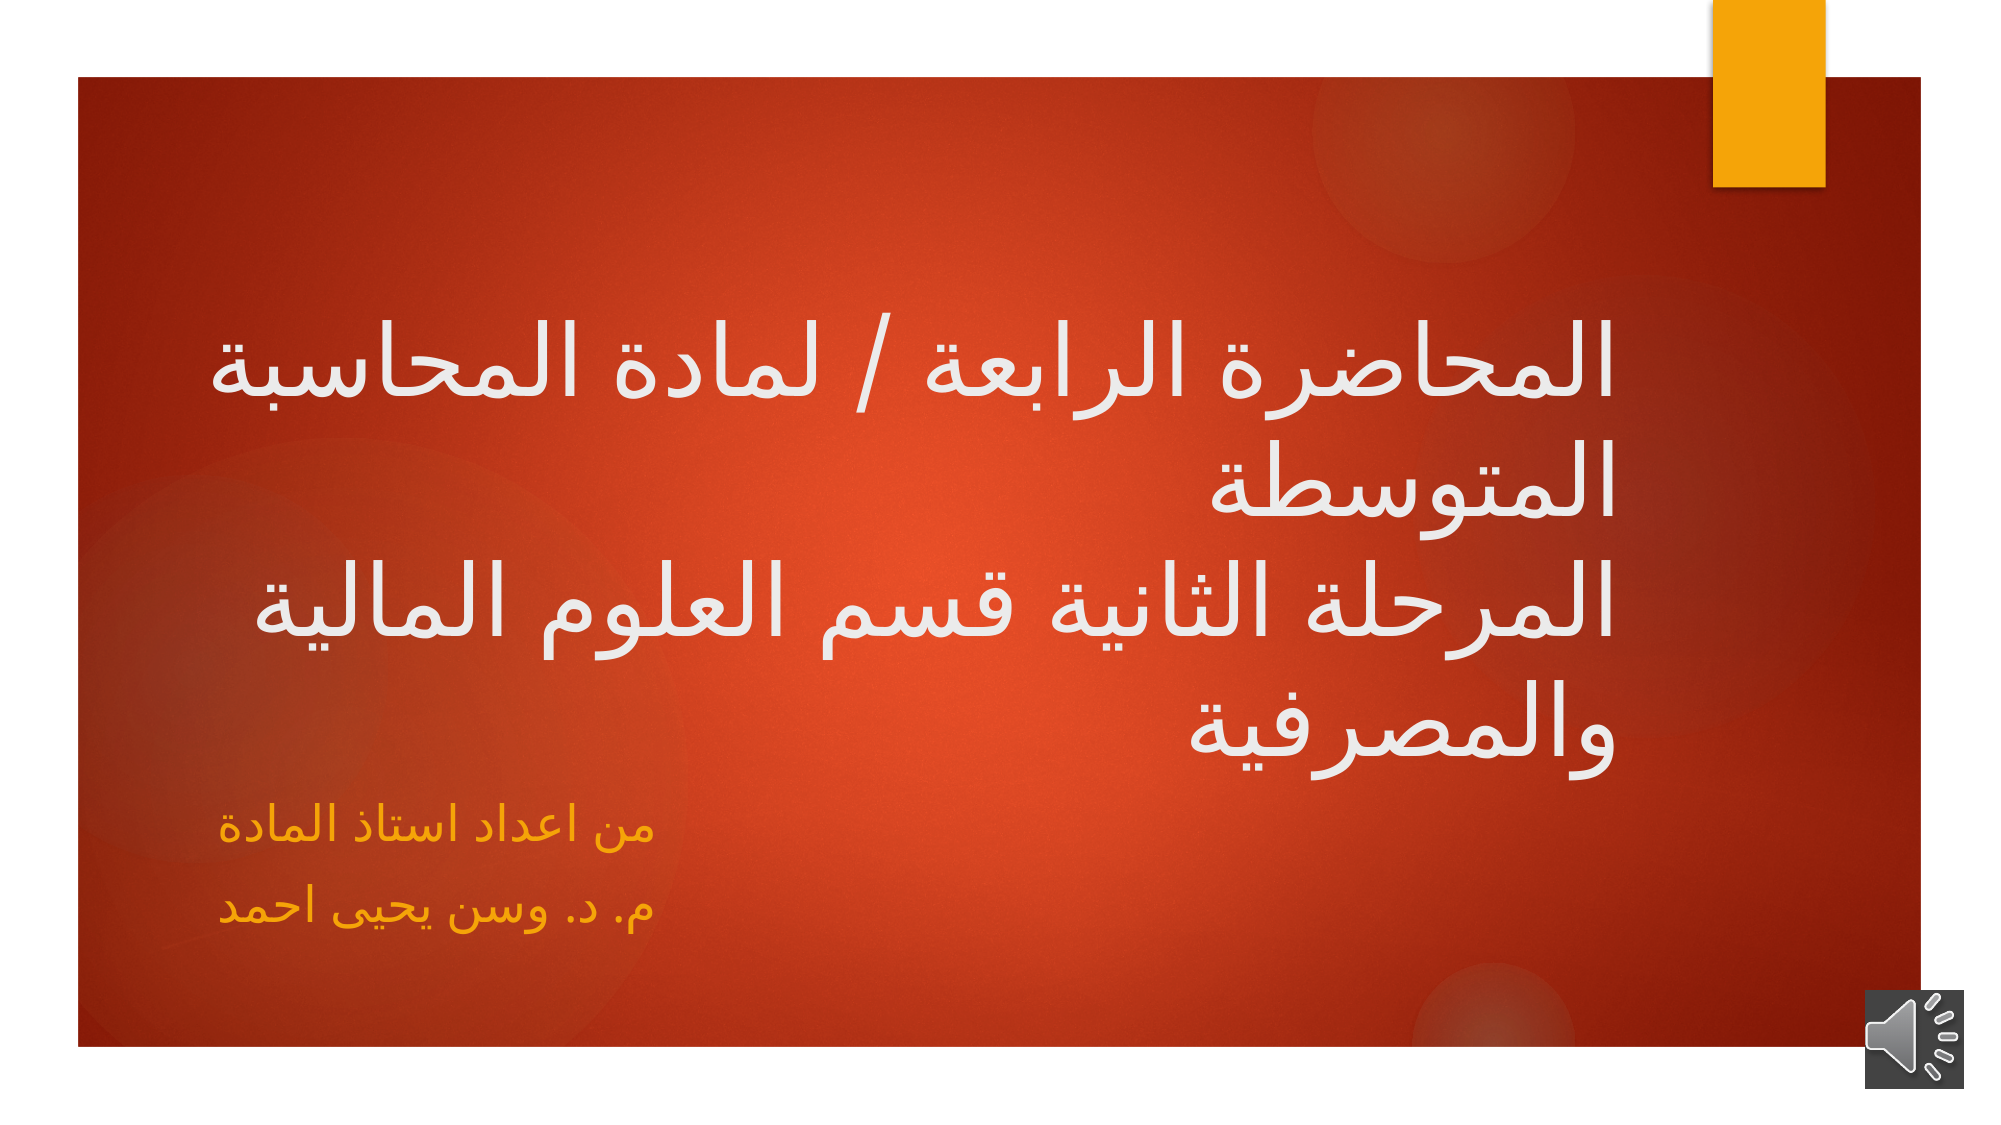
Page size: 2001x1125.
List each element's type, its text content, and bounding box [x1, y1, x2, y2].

picture [1864, 989, 1965, 1090]
title المحاضرة الرابعة / لمادة المحاسبة المتوسطة المرحلة الثانية قسم العلوم المالية والمصرفية [189, 344, 1638, 783]
subtitle من اعداد استاذ المادة م. د. وسن يحيى احمد [189, 783, 1638, 925]
